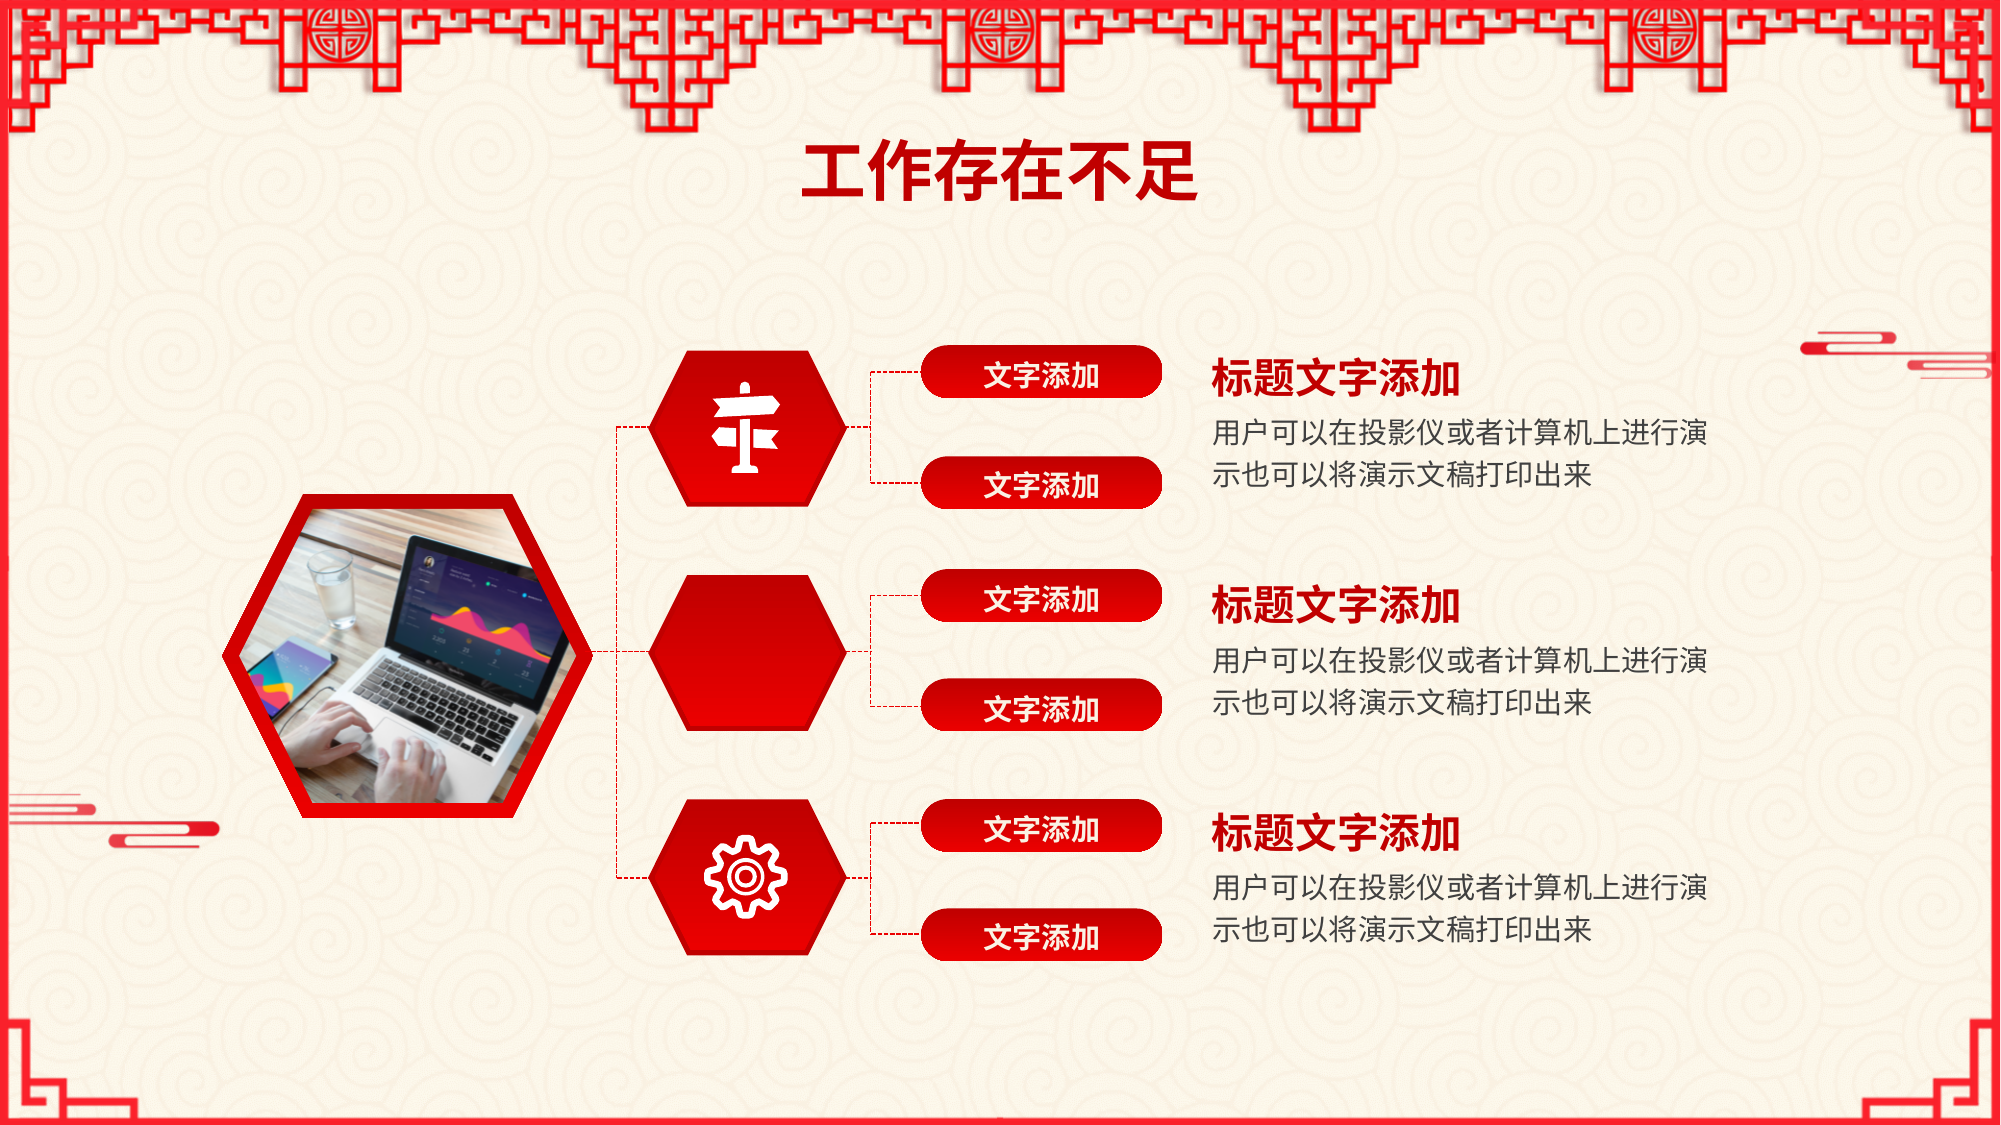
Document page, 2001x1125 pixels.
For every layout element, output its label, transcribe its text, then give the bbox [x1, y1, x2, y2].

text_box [1197, 561, 1738, 728]
text_box 工作存在不足 [784, 121, 1216, 217]
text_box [1197, 334, 1738, 501]
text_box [222, 345, 1163, 962]
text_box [1197, 789, 1738, 956]
picture [0, 0, 2001, 1125]
